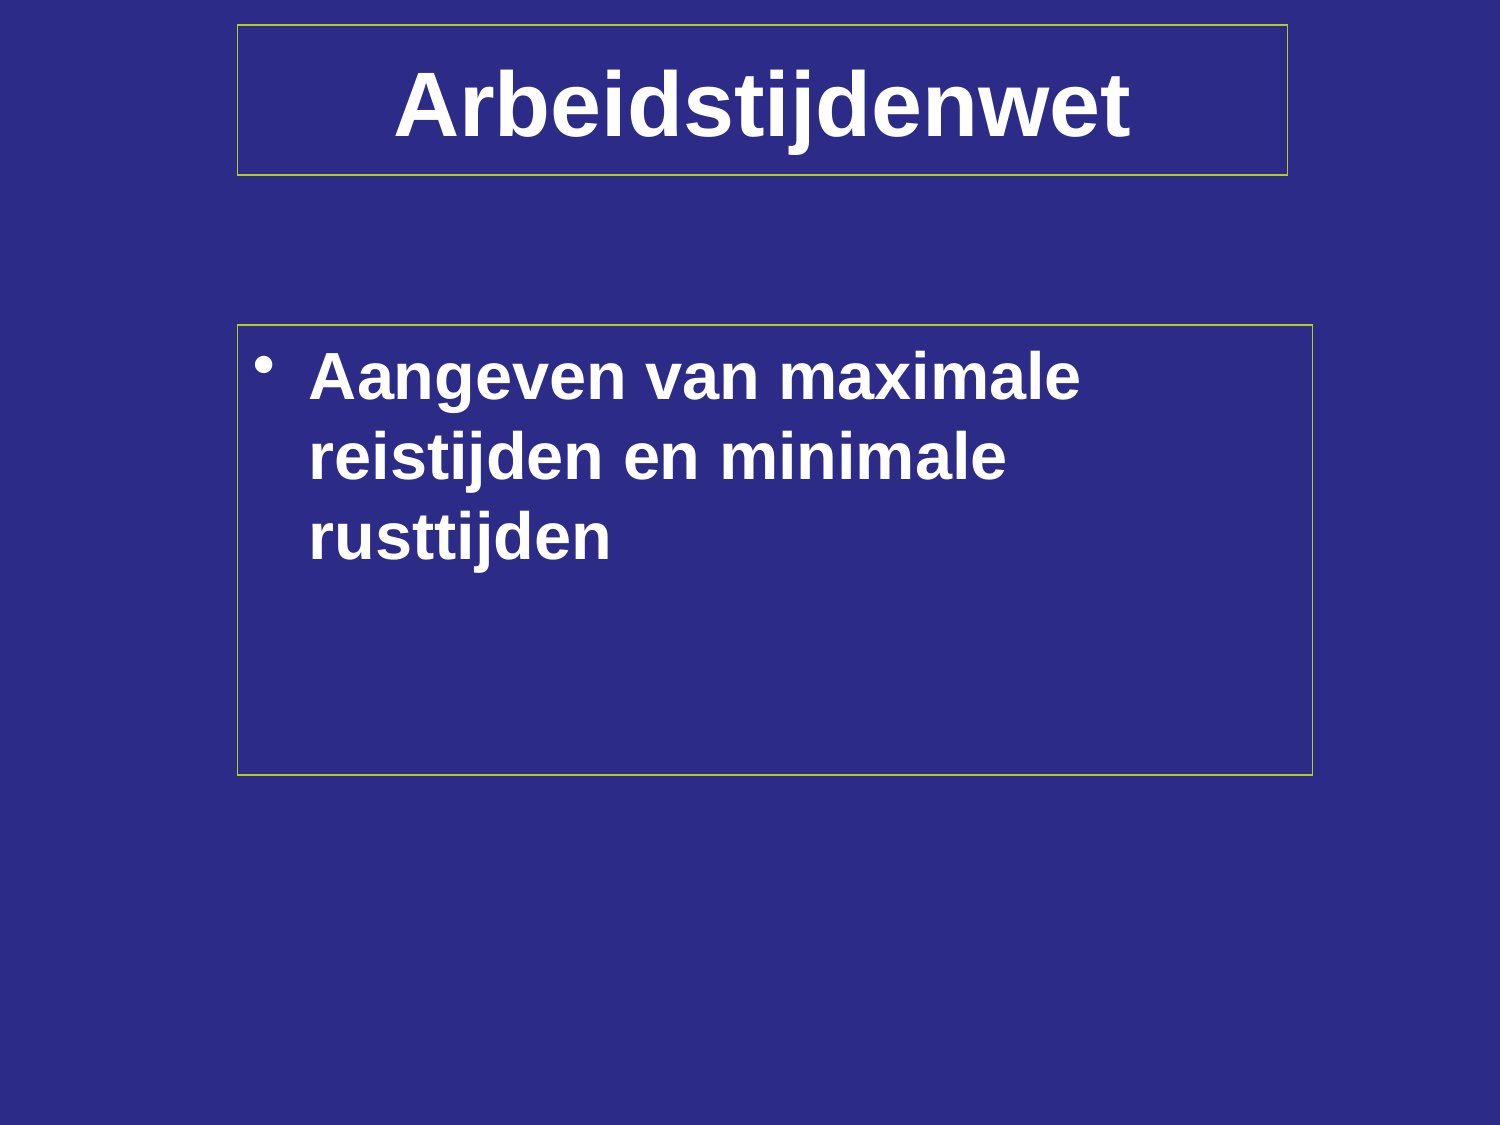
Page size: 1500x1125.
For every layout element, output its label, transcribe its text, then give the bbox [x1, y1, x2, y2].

title Arbeidstijdenwet [237, 24, 1288, 176]
list Aangeven van maximale reistijden en minimale rusttijden [237, 324, 1313, 776]
